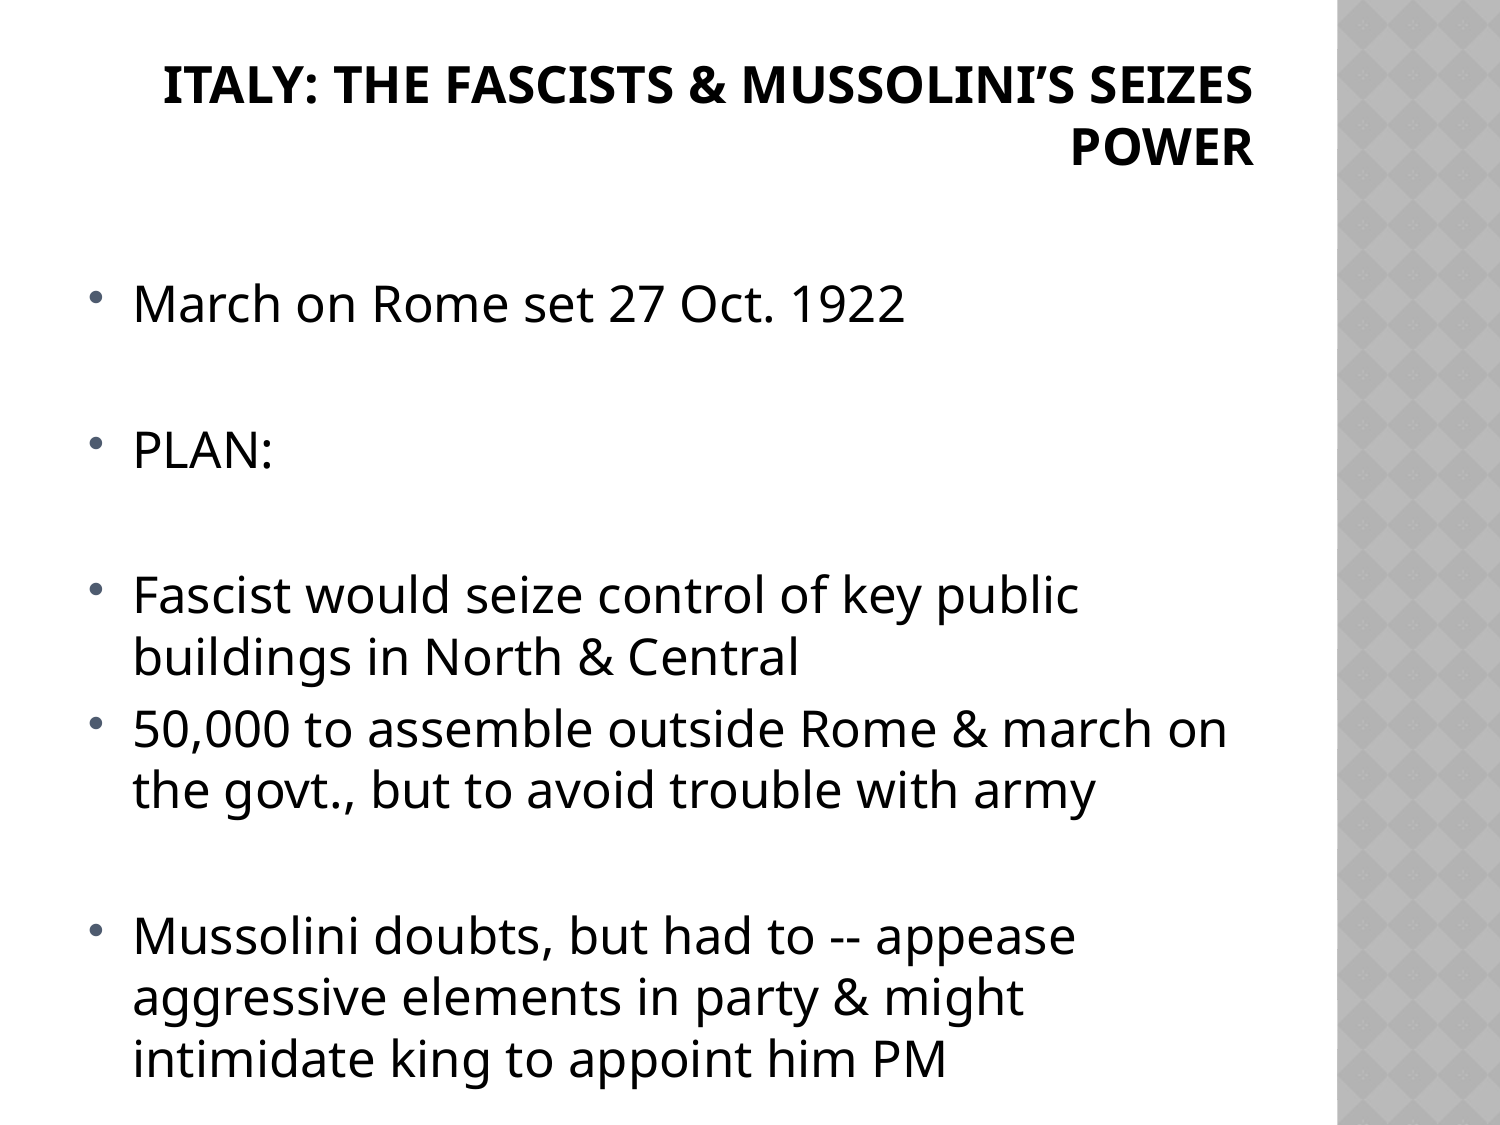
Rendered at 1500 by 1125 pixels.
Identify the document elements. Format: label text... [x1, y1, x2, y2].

title Italy: the fascists & Mussolini’s seizes power [75, 52, 1263, 240]
list March on Rome set 27 Oct. 1922 PLAN: Fascist would seize control of key public buildings in North & Central 50,000 to assemble outside Rome & march on the govt., but to avoid trouble with army Mussolini doubts, but had to -- appease aggressive elements in party & might intimidate king to appoint him PM [75, 264, 1263, 1100]
